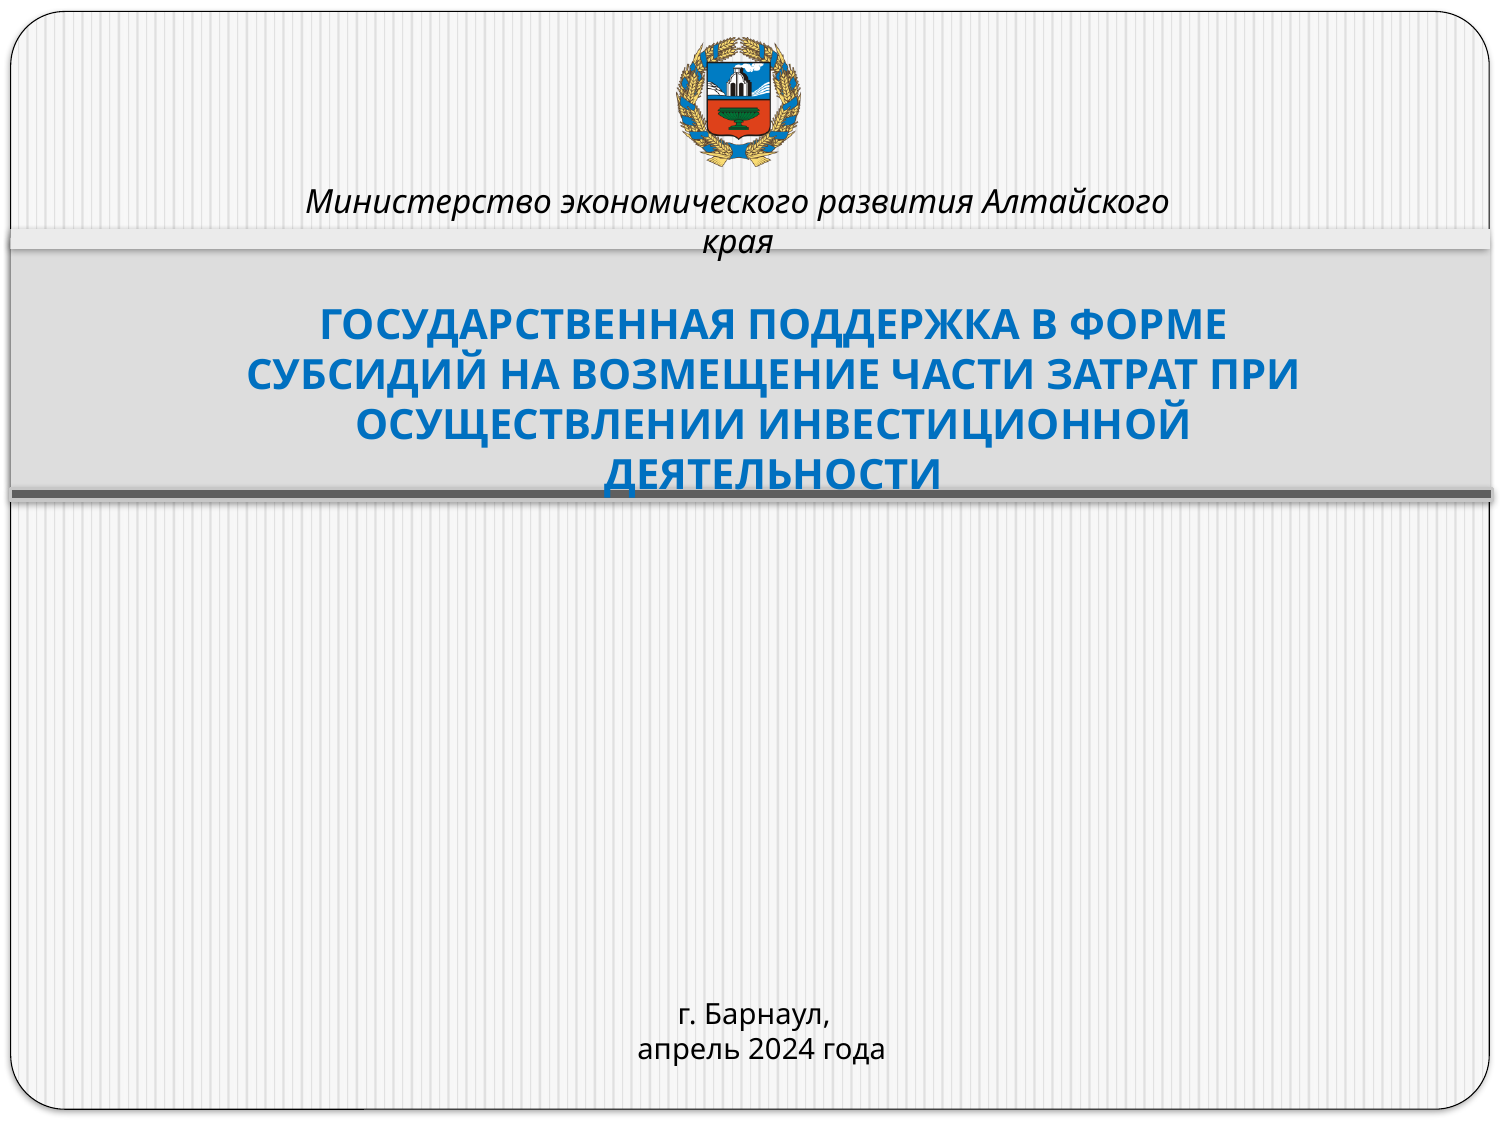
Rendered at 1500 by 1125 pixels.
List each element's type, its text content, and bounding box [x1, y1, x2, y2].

text_box ГОСУДАРСТВЕННАЯ ПОДДЕРЖКА В ФОРМЕ СУБСИДИЙ НА ВОЗМЕЩЕНИЕ ЧАСТИ ЗАТРАТ ПРИ ОСУЩЕСТВЛЕНИИ ИНВЕСТИЦИОННОЙ ДЕЯТЕЛЬНОСТИ [194, 290, 1353, 506]
picture [675, 37, 801, 167]
text_box Министерство экономического развития Алтайского края [265, 172, 1211, 268]
text_box г. Барнаул, апрель 2024 года [478, 987, 1046, 1073]
